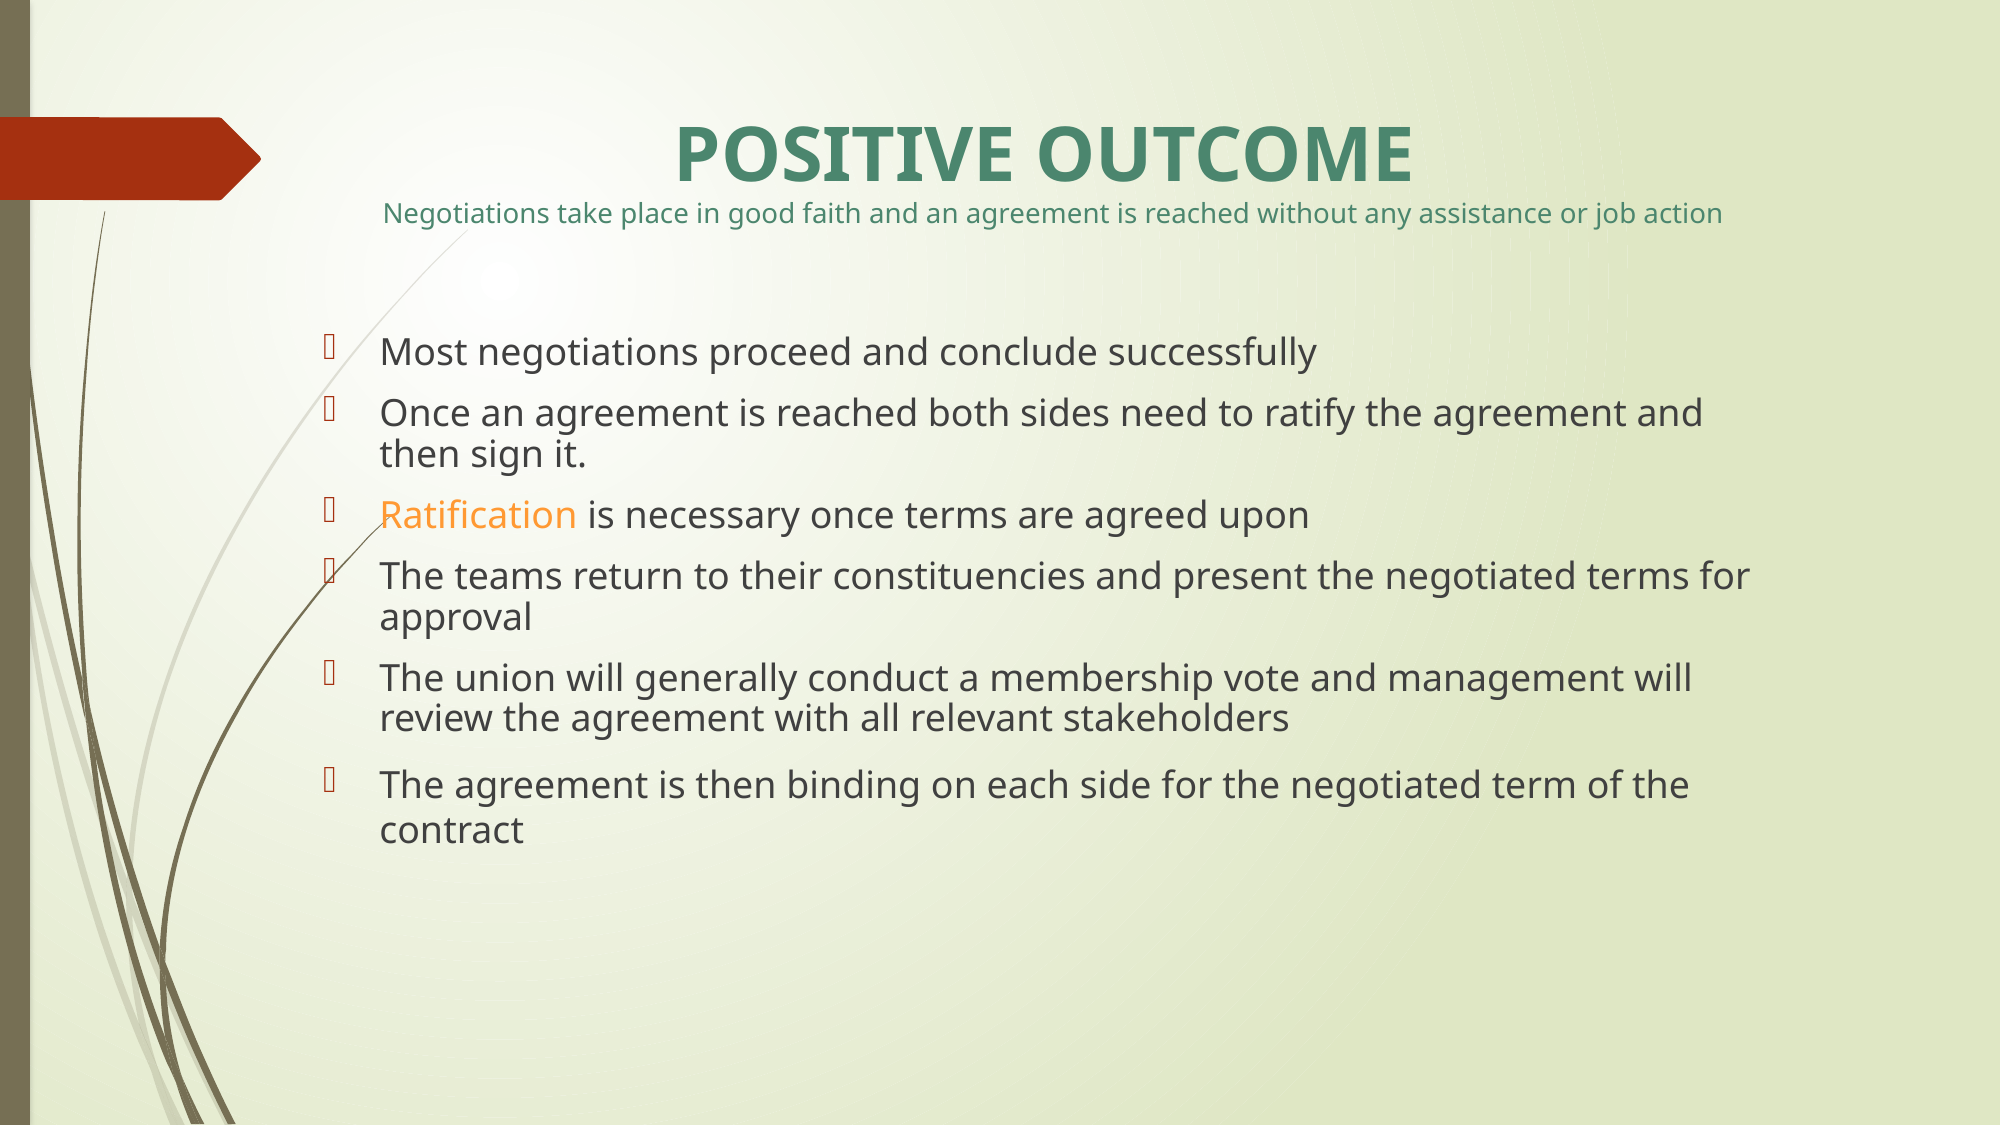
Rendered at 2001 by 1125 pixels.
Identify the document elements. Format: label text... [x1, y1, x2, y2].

title POSITIVE OUTCOME Negotiations take place in good faith and an agreement is reached without any assistance or job action [323, 64, 1786, 275]
list Most negotiations proceed and conclude successfully Once an agreement is reached both sides need to ratify the agreement and then sign it. Ratification is necessary once terms are agreed upon The teams return to their constituencies and present the negotiated terms for approval The union will generally conduct a membership vote and management will review the agreement with all relevant stakeholders The agreement is then binding on each side for the negotiated term of the contract [308, 320, 1771, 941]
